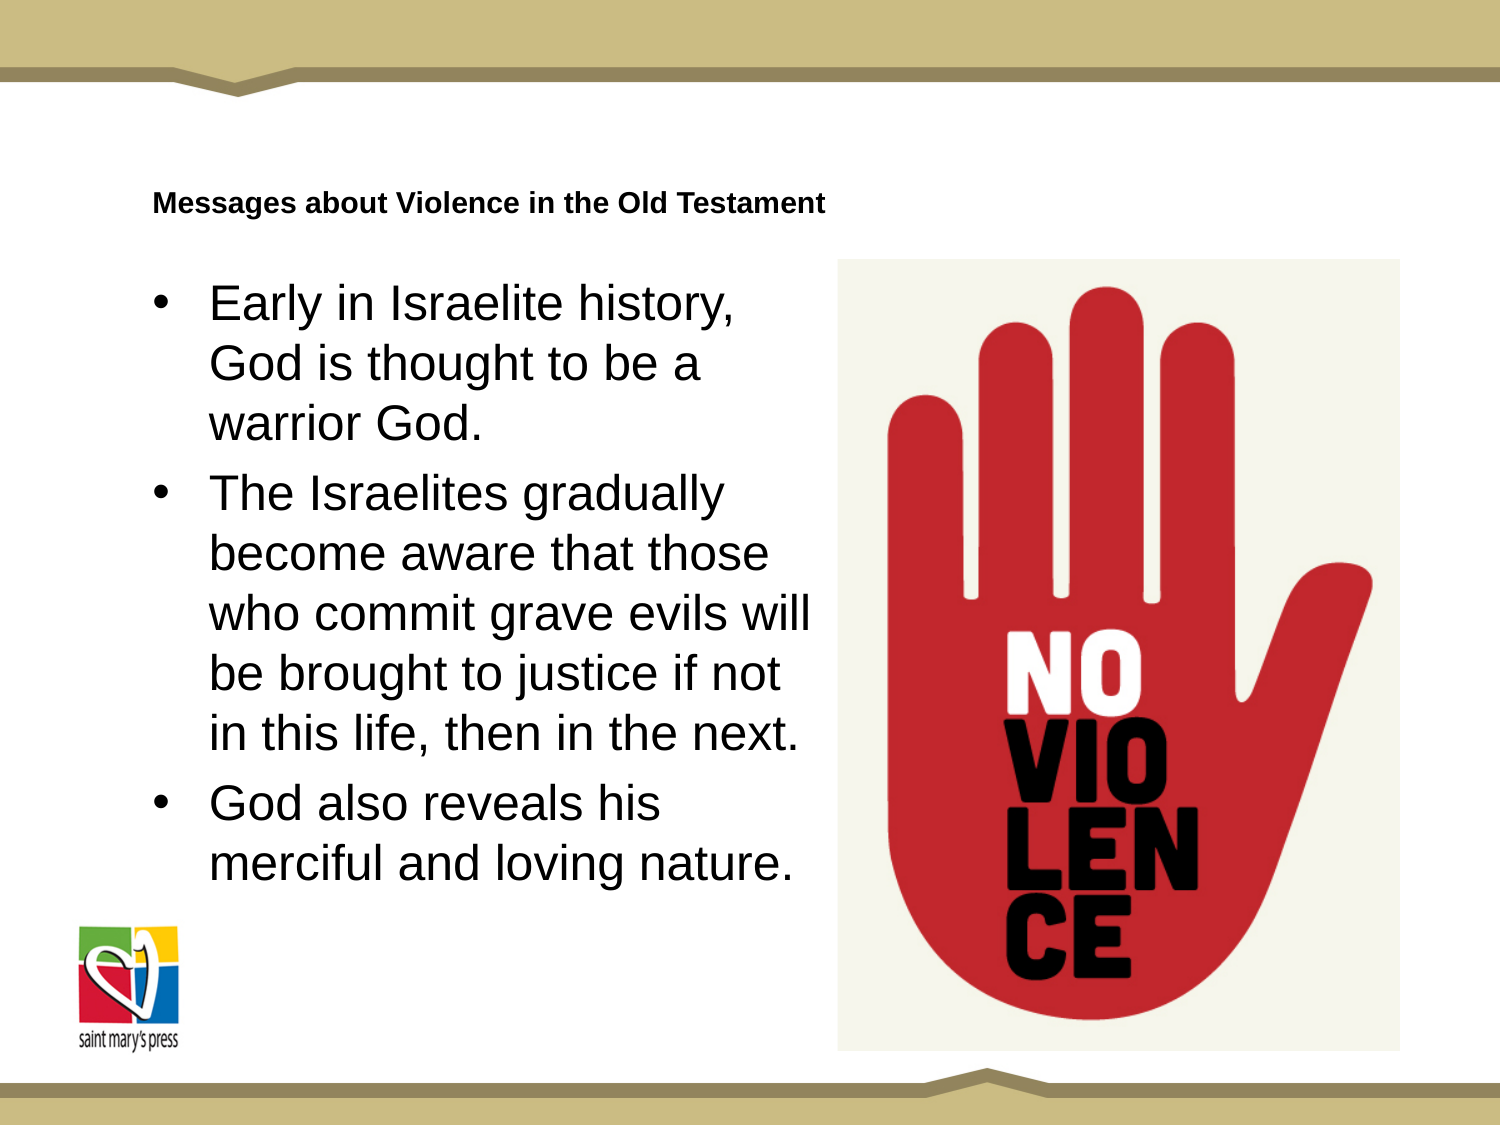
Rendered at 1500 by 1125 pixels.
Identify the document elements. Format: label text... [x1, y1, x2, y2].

picture [0, 0, 1500, 1125]
list Early in Israelite history, God is thought to be a warrior God. The Israelites gradually become aware that those who commit grave evils will be brought to justice if not in this life, then in the next. God also reveals his merciful and loving nature. [137, 264, 832, 1051]
title Messages about Violence in the Old Testament [137, 175, 1488, 264]
